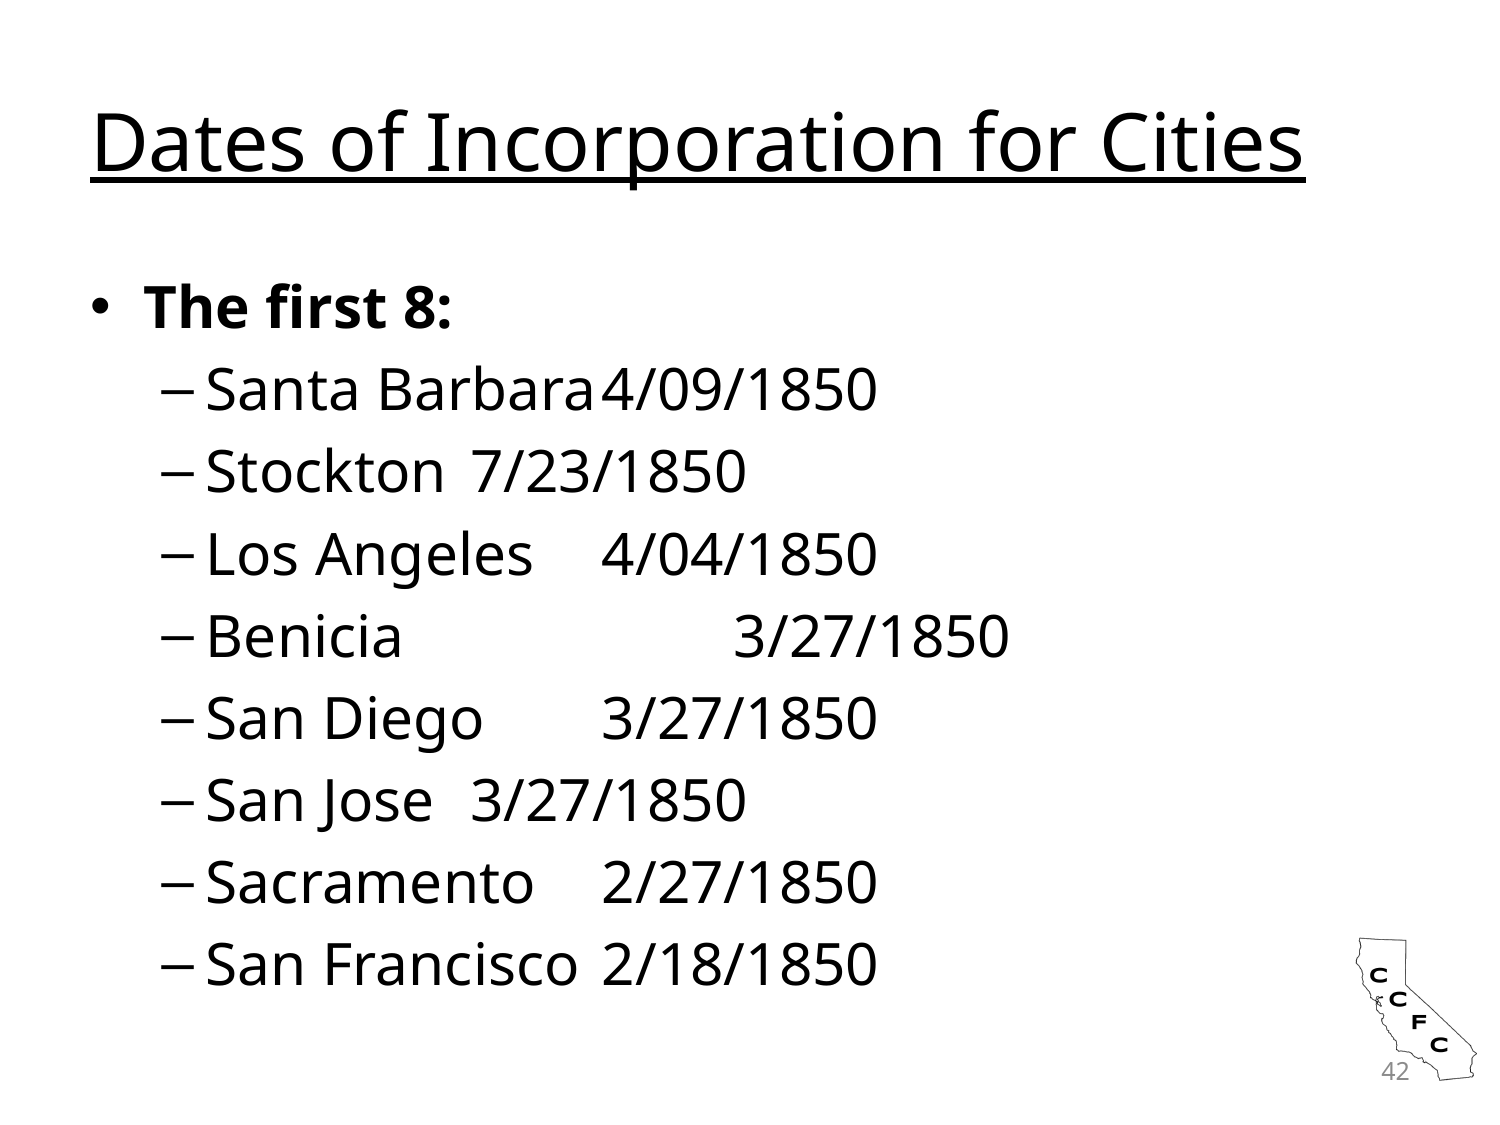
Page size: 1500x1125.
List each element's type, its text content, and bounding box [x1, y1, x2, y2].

picture [1350, 934, 1480, 1085]
title Dates of Incorporation for Cities [75, 45, 1425, 233]
list The first 8: Santa Barbara 4/09/1850 Stockton 7/23/1850 Los Angeles 4/04/1850 Benicia 3/27/1850 San Diego 3/27/1850 San Jose 3/27/1850 Sacramento 2/27/1850 San Francisco 2/18/1850 [75, 262, 1425, 1005]
slide_number 42 [1074, 1042, 1425, 1103]
